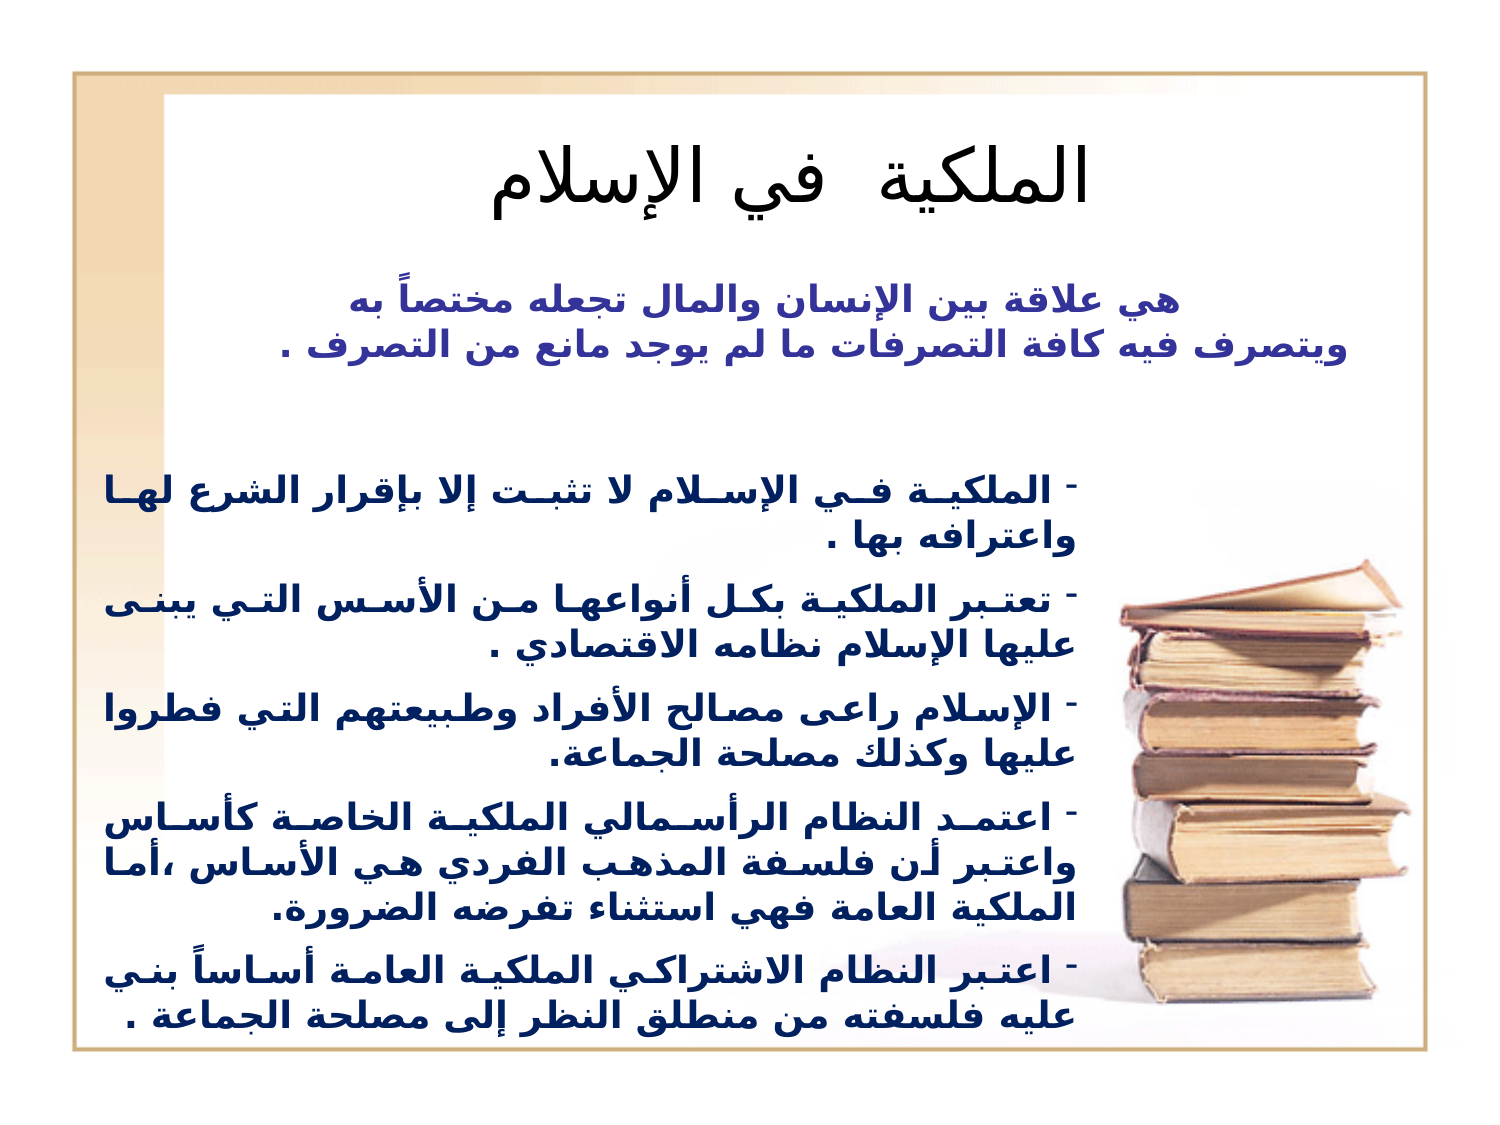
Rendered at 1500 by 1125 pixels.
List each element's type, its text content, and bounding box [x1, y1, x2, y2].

text_box الملكية في الإسلام لا تثبت إلا بإقرار الشرع لها واعترافه بها . تعتبر الملكية بكل أنواعها من الأسس التي يبنى عليها الإسلام نظامه الاقتصادي . الإسلام راعى مصالح الأفراد وطبيعتهم التي فطروا عليها وكذلك مصلحة الجماعة. اعتمد النظام الرأسمالي الملكية الخاصة كأساس واعتبر أن فلسفة المذهب الفردي هي الأساس ،أما الملكية العامة فهي استثناء تفرضه الضرورة. اعتبر النظام الاشتراكي الملكية العامة أساساً بني عليه فلسفته من منطلق النظر إلى مصلحة الجماعة . [88, 459, 1093, 1044]
picture [0, 0, 1500, 1125]
title الملكية في الإسلام [209, 112, 1373, 233]
text_box الملكية : هي علاقة بين الإنسان والمال تجعله مختصاً به ويتصرف فيه كافة التصرفات ما لم يوجد مانع من التصرف . [206, 267, 1365, 372]
